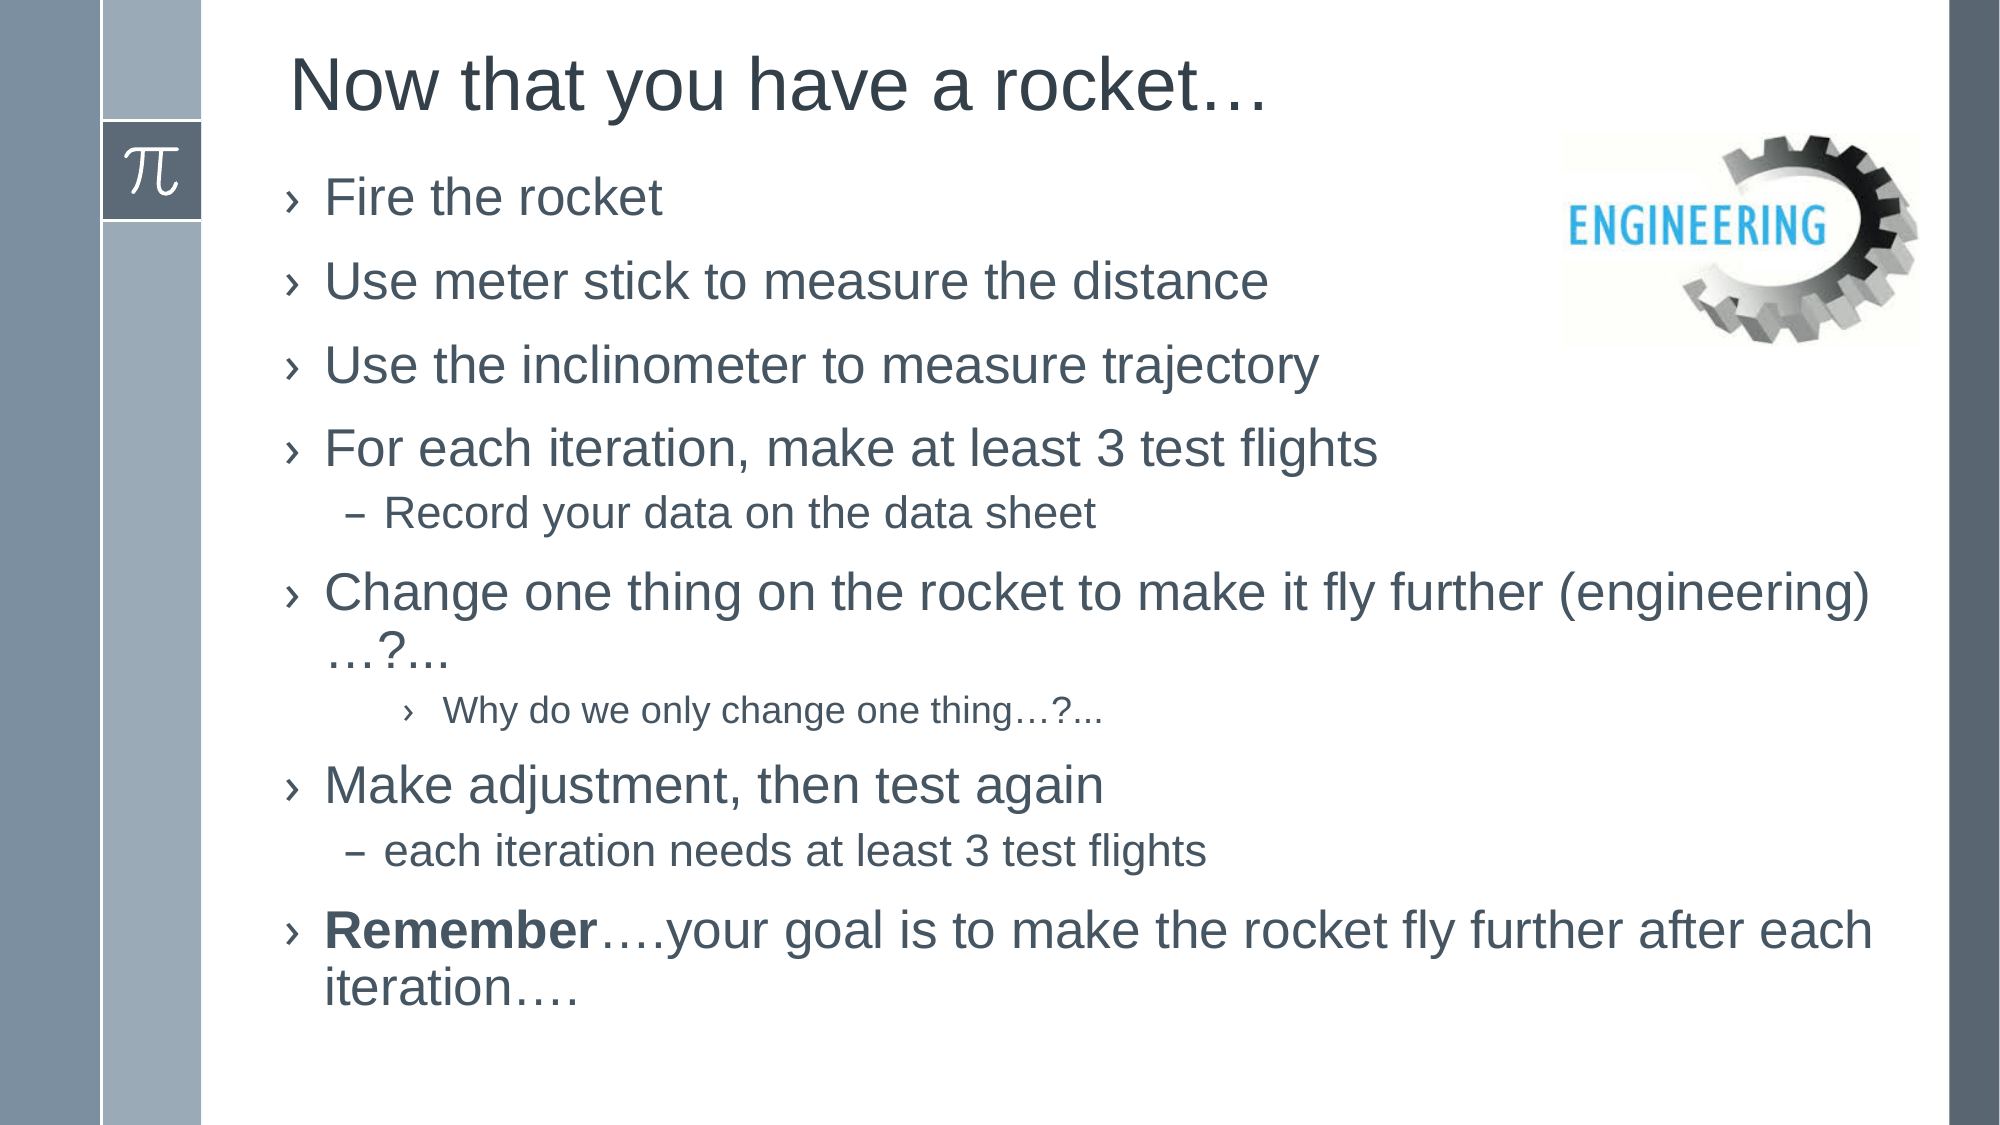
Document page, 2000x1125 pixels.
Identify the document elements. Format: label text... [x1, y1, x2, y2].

list Fire the rocket Use meter stick to measure the distance Use the inclinometer to measure trajectory For each iteration, make at least 3 test flights Record your data on the data sheet Change one thing on the rocket to make it fly further (engineering)…?... Why do we only change one thing…?... Make adjustment, then test again each iteration needs at least 3 test flights Remember….your goal is to make the rocket fly further after each iteration…. [269, 162, 1920, 1025]
picture [1562, 133, 1920, 346]
title Now that you have a rocket… [274, 21, 1594, 134]
